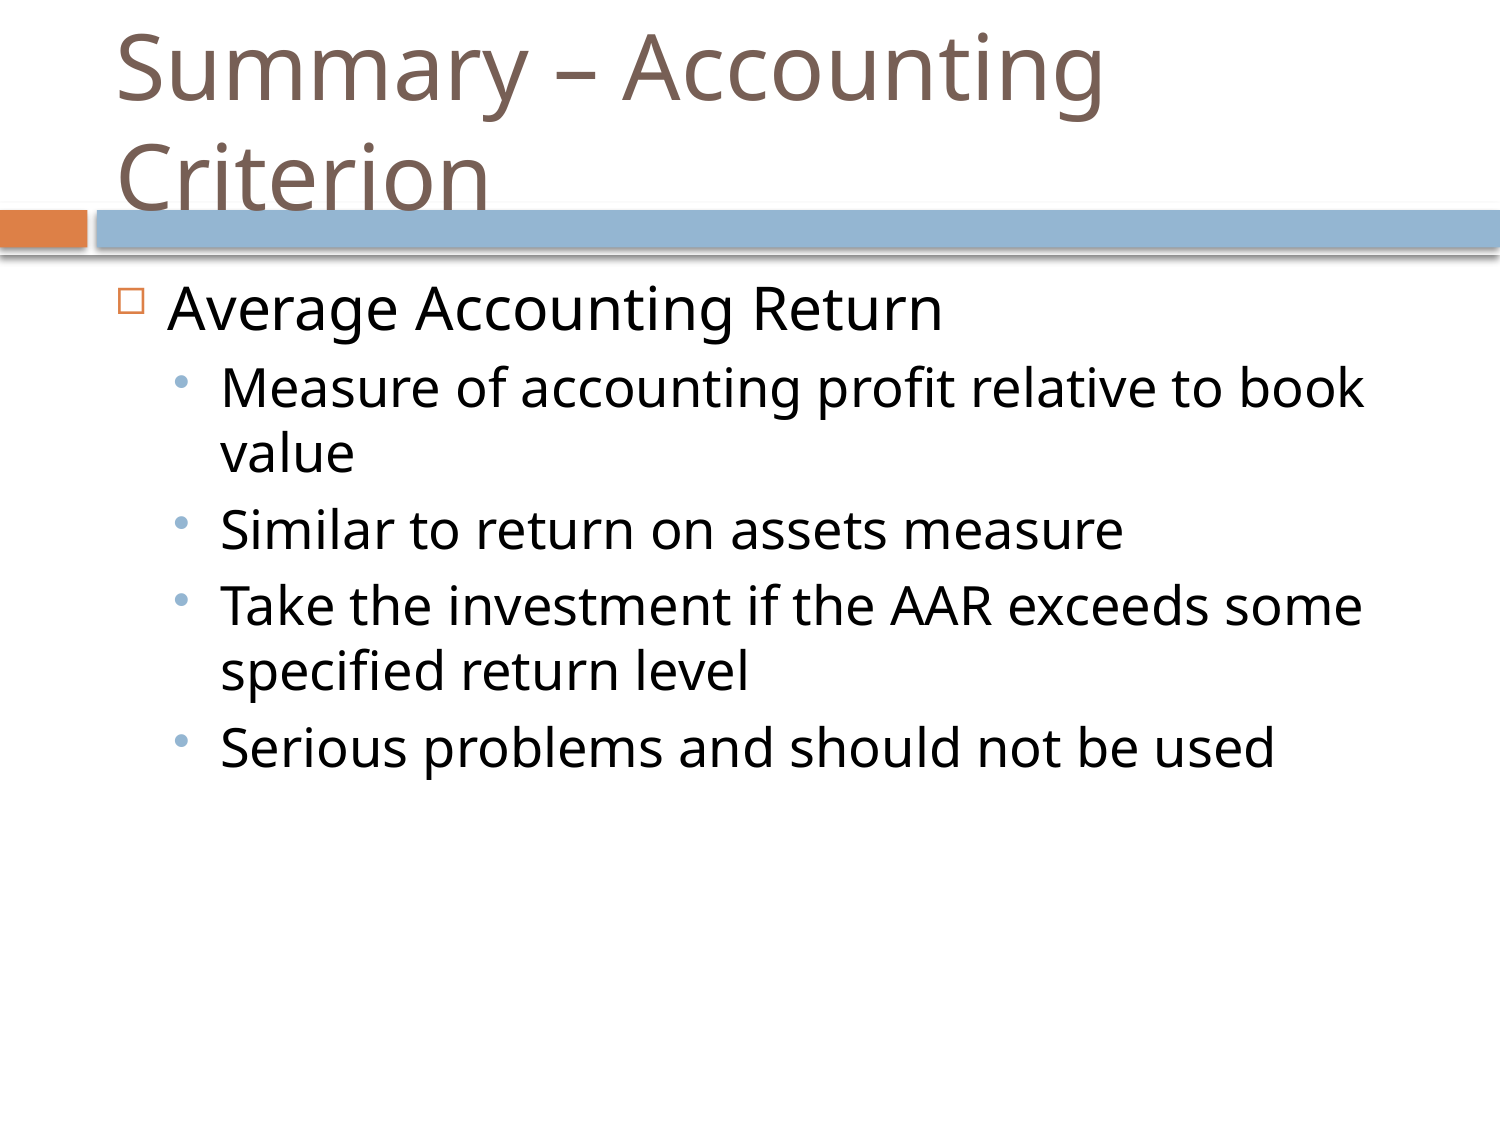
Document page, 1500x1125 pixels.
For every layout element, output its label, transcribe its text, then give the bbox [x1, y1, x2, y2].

list Average Accounting Return Measure of accounting profit relative to book value Similar to return on assets measure Take the investment if the AAR exceeds some specified return level Serious problems and should not be used [100, 262, 1438, 1000]
title Summary – Accounting Criterion [100, 37, 1438, 200]
